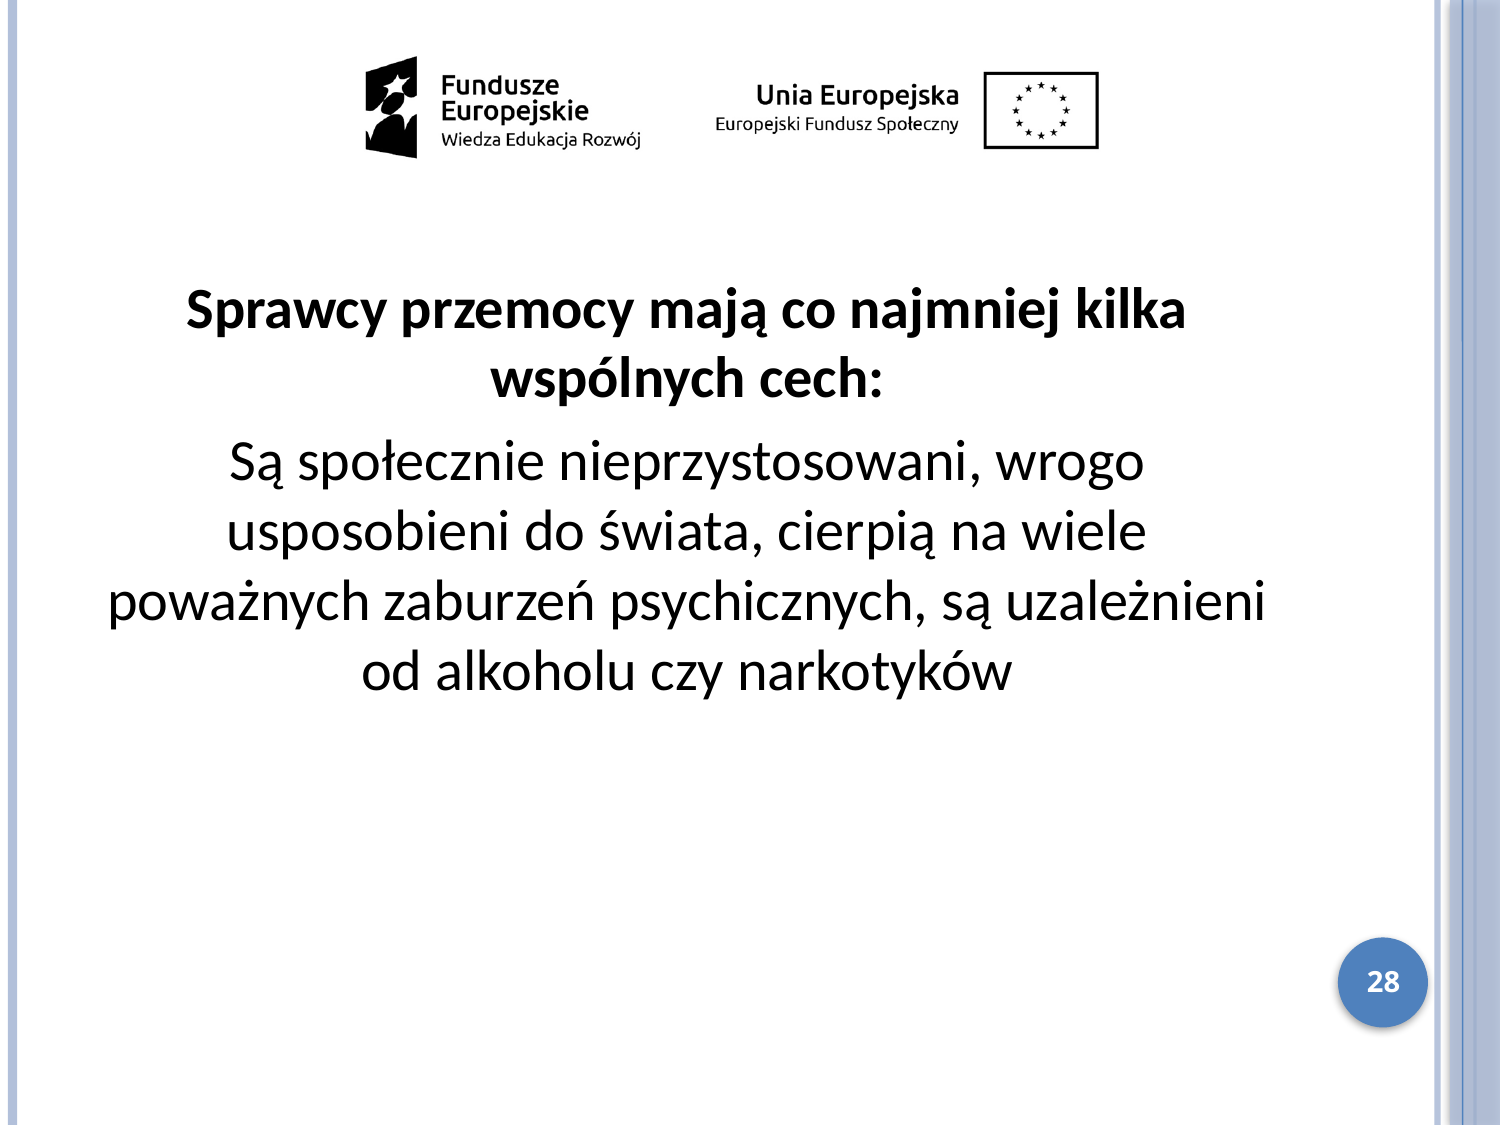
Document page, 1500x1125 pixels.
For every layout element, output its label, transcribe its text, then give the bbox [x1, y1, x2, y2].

list Sprawcy przemocy mają co najmniej kilka wspólnych cech: Są społecznie nieprzystosowani, wrogo usposobieni do świata, cierpią na wiele poważnych zaburzeń psychicznych, są uzależnieni od alkoholu czy narkotyków [75, 262, 1300, 1062]
slide_number 28 [1333, 940, 1434, 1027]
picture [340, 30, 1124, 184]
